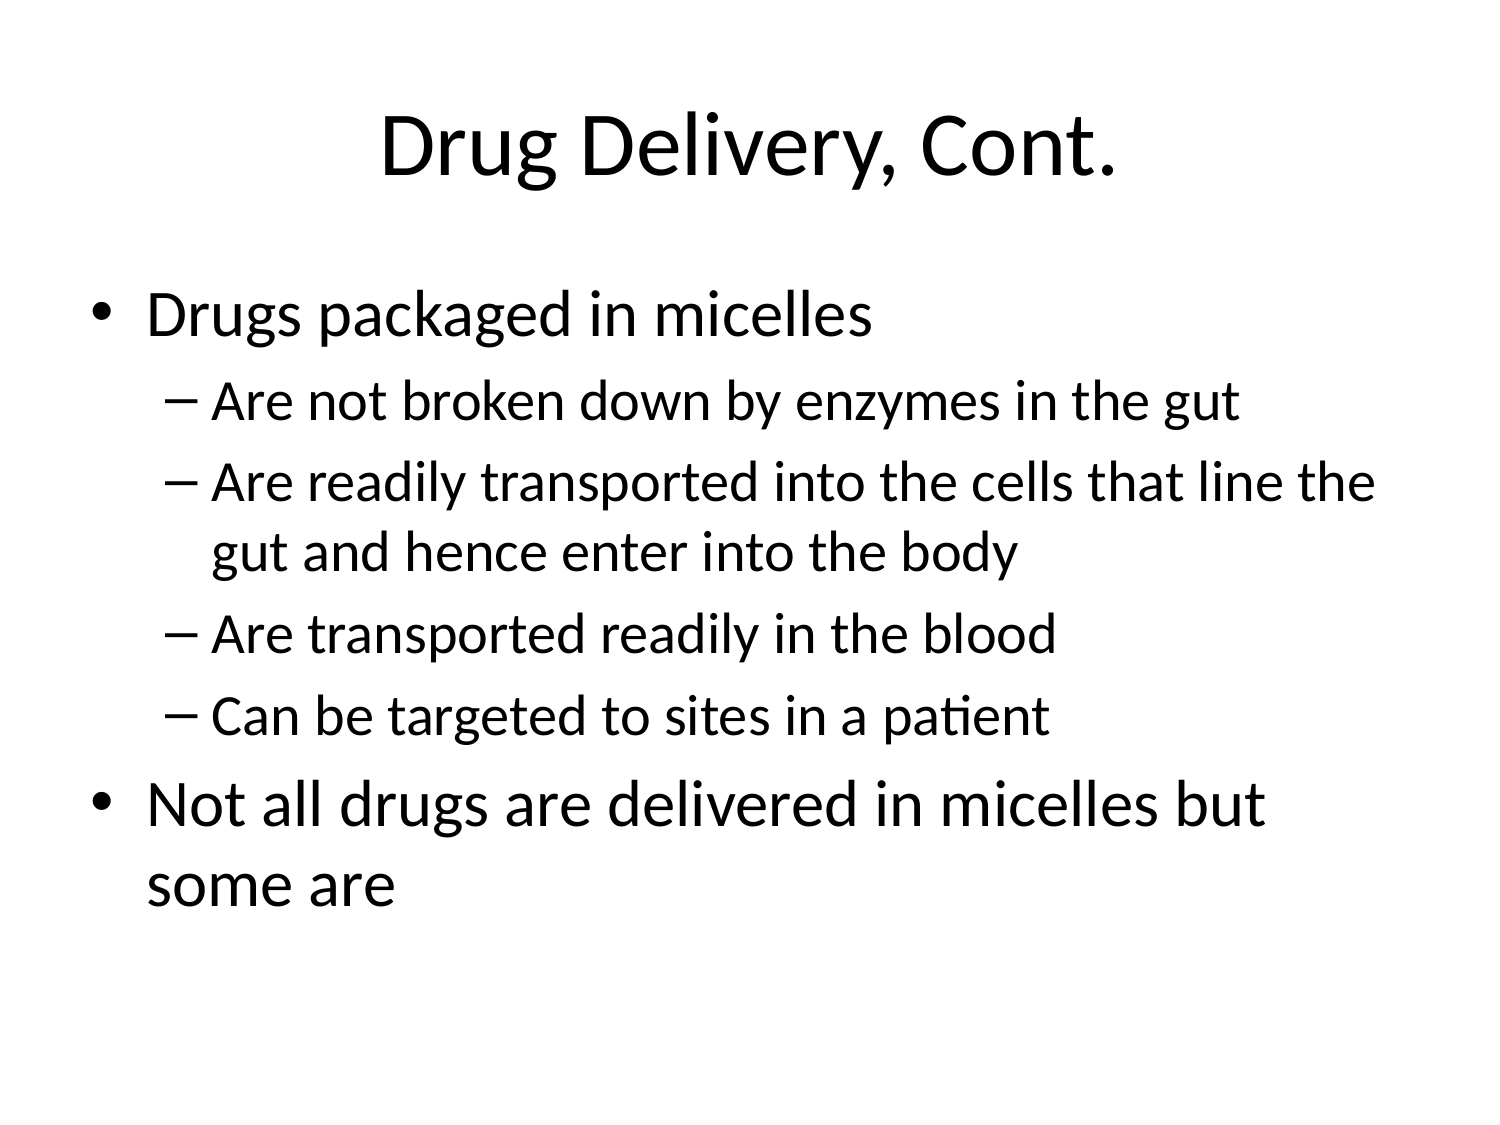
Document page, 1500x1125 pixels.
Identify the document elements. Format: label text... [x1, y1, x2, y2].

title Drug Delivery, Cont. [75, 45, 1425, 233]
list Drugs packaged in micelles Are not broken down by enzymes in the gut Are readily transported into the cells that line the gut and hence enter into the body Are transported readily in the blood Can be targeted to sites in a patient Not all drugs are delivered in micelles but some are [75, 262, 1425, 1005]
